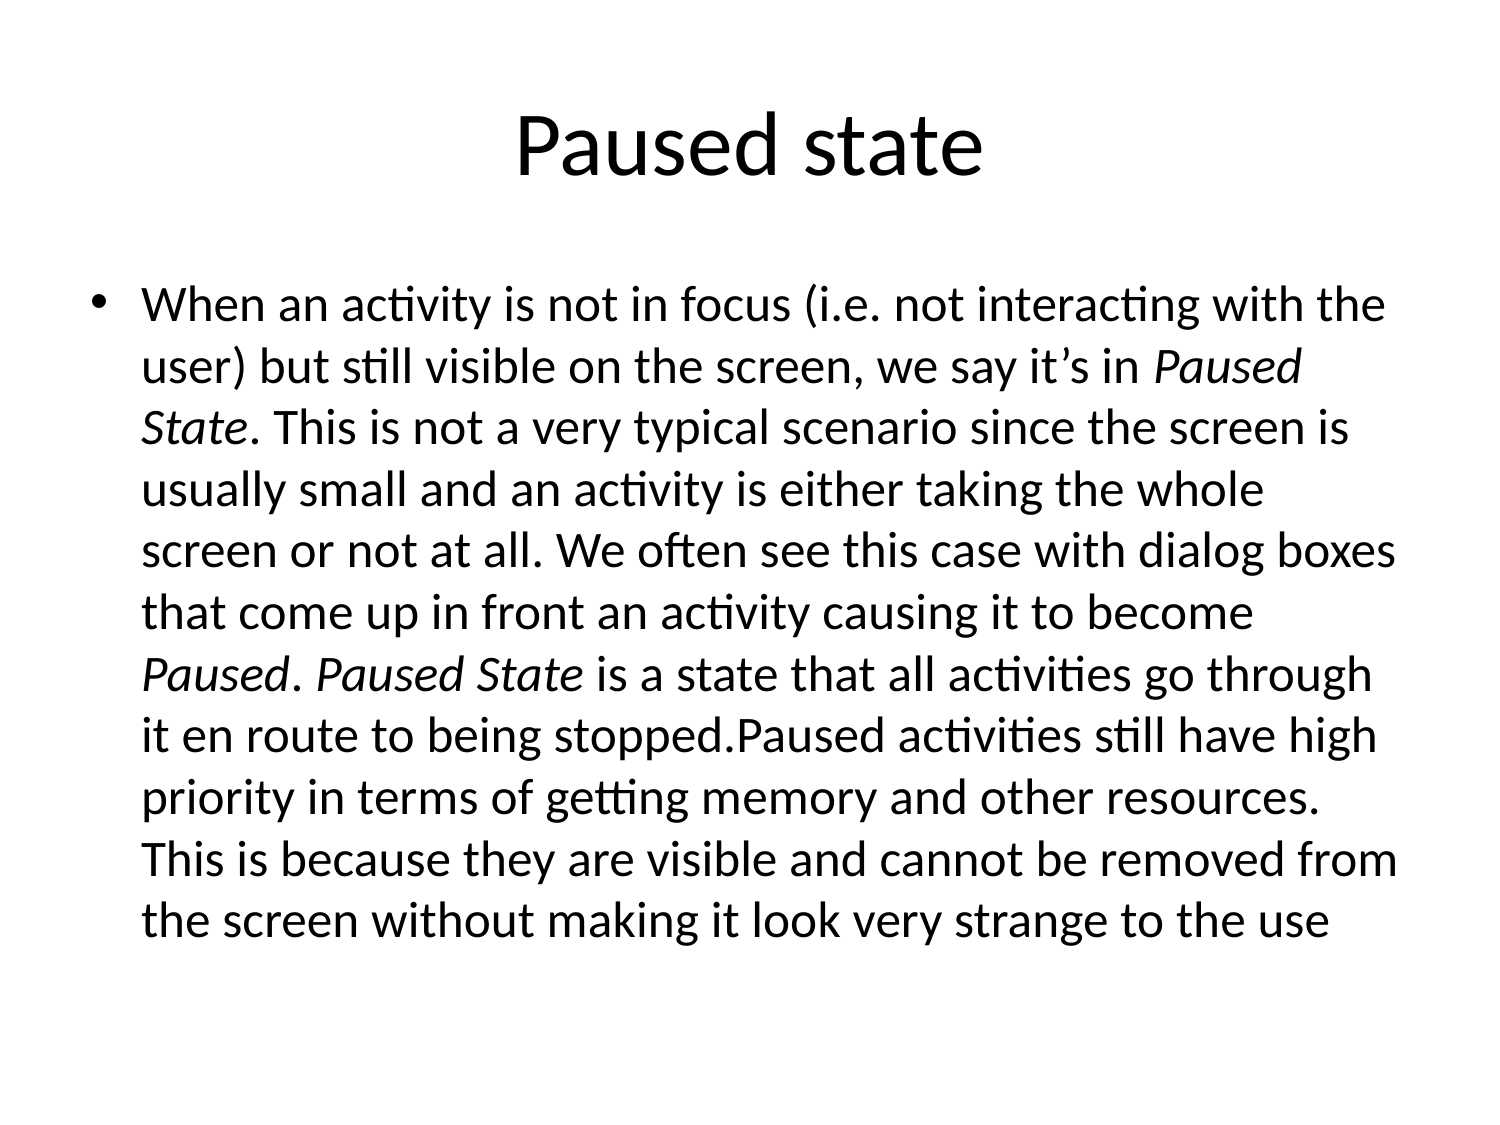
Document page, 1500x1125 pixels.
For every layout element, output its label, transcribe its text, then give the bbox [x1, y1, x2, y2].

list When an activity is not in focus (i.e. not interacting with the user) but still visible on the screen, we say it’s in Paused State. This is not a very typical scenario since the screen is usually small and an activity is either taking the whole screen or not at all. We often see this case with dialog boxes that come up in front an activity causing it to become Paused. Paused State is a state that all activities go through it en route to being stopped.Paused activities still have high priority in terms of getting memory and other resources. This is because they are visible and cannot be removed from the screen without making it look very strange to the use [75, 262, 1425, 1005]
title Paused state [75, 45, 1425, 233]
